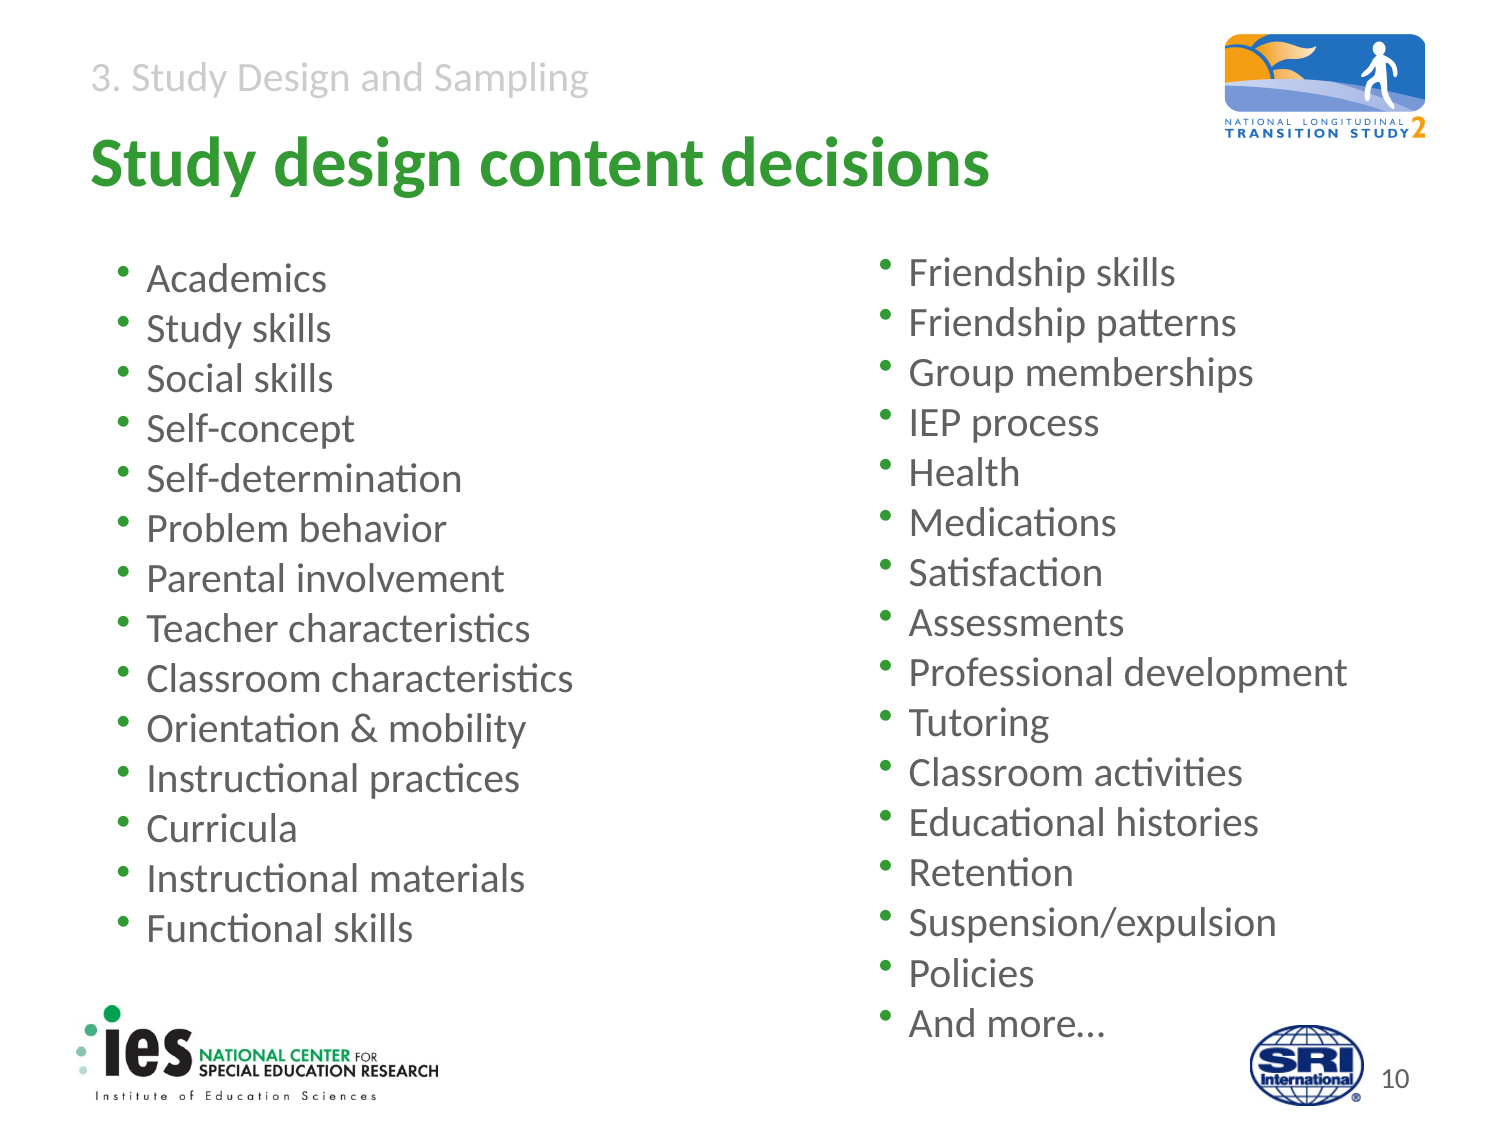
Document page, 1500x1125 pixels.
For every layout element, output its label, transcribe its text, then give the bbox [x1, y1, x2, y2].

title Study design content decisions [74, 90, 1426, 226]
list Academics Study skills Social skills Self-concept Self-determination Problem behavior Parental involvement Teacher characteristics Classroom characteristics Orientation & mobility Instructional practices Curricula Instructional materials Functional skills [74, 243, 1426, 987]
picture [76, 1005, 438, 1100]
list Friendship skills Friendship patterns Group memberships IEP process Health Medications Satisfaction Assessments Professional development Tutoring Classroom activities Educational histories Retention Suspension/expulsion Policies And more… [837, 237, 1500, 981]
slide_number 9 [1321, 1051, 1426, 1125]
text_box [749, 224, 1374, 842]
picture [1250, 1025, 1364, 1106]
